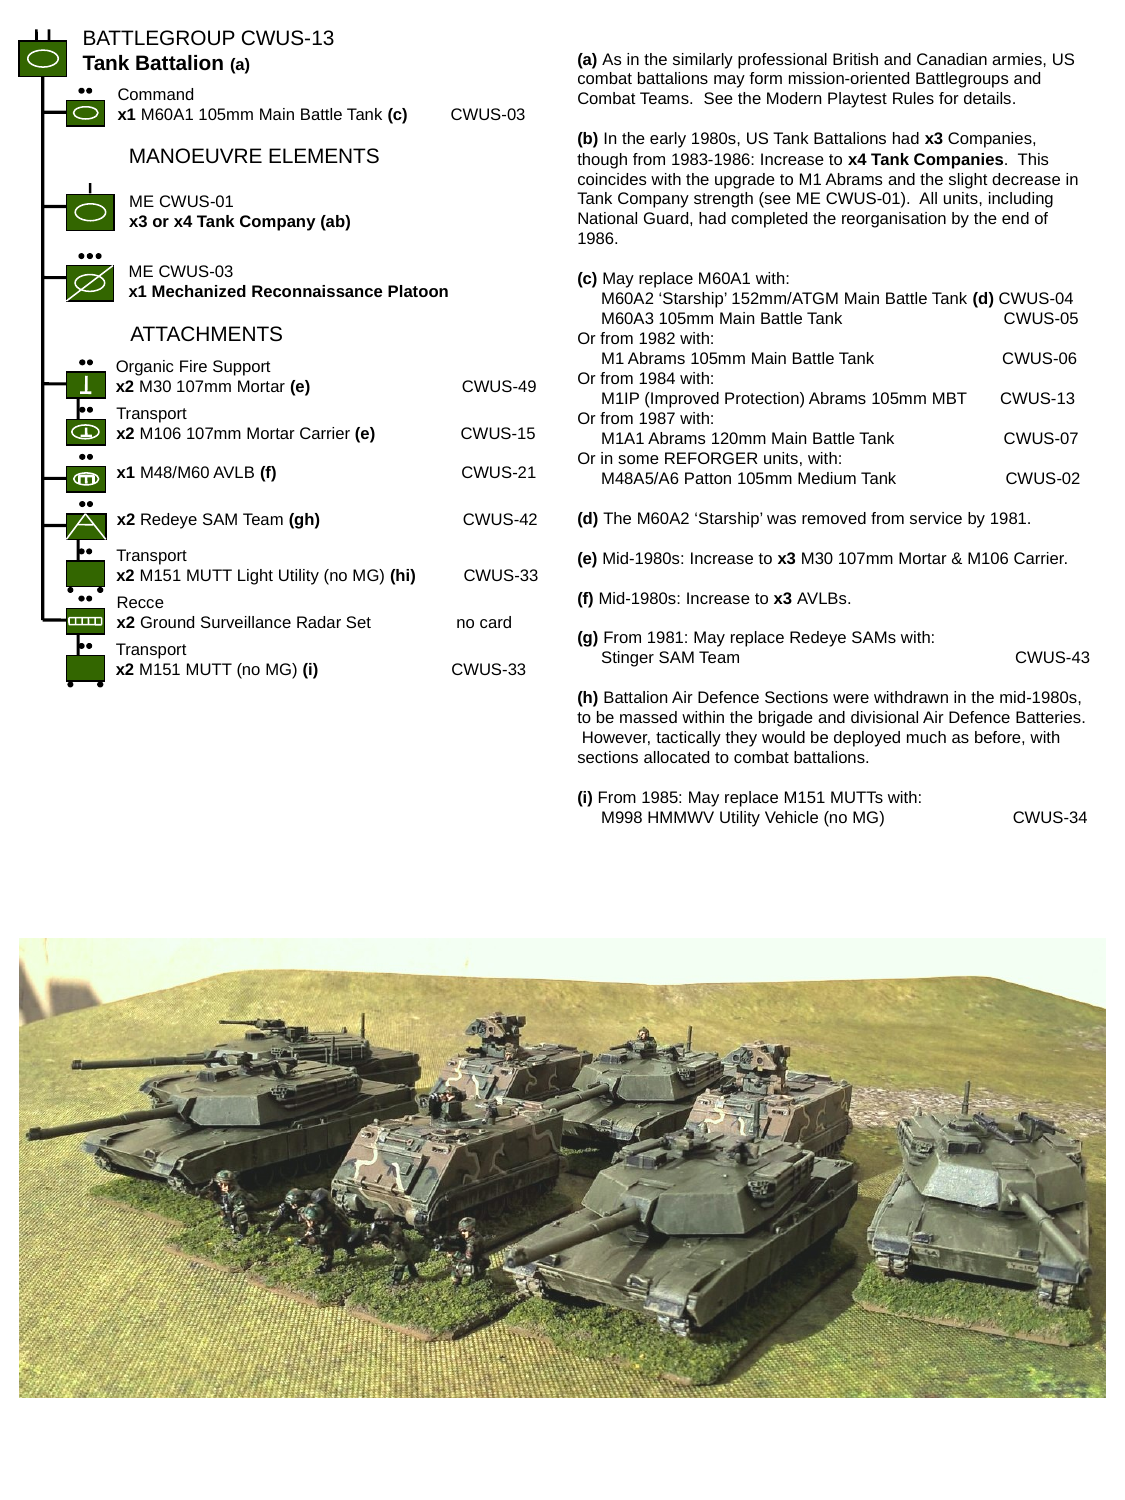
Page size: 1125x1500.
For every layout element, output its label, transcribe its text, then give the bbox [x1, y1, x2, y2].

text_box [66, 655, 105, 687]
text_box Transport x2 M106 107mm Mortar Carrier (e) CWUS-15 [101, 395, 551, 451]
text_box Organic Fire Support x2 M30 107mm Mortar (e) CWUS-49 [101, 348, 552, 403]
text_box ATTACHMENTS [115, 312, 298, 348]
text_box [79, 407, 93, 412]
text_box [66, 513, 106, 540]
text_box MANOEUVRE ELEMENTS [114, 135, 395, 176]
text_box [36, 29, 49, 40]
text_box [66, 560, 105, 593]
text_box BATTLEGROUP CWUS-13 Tank Battalion (a) [67, 17, 350, 83]
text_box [79, 360, 93, 365]
text_box ME CWUS-03 x1 Mechanized Reconnaissance Platoon [113, 253, 465, 309]
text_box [66, 419, 106, 446]
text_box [18, 41, 67, 77]
text_box Transport x2 M151 MUTT Light Utility (no MG) (hi) CWUS-33 [101, 537, 554, 593]
text_box Transport x2 M151 MUTT (no MG) (i) CWUS-33 [101, 631, 542, 687]
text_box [66, 372, 106, 398]
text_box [79, 549, 92, 554]
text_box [66, 100, 105, 127]
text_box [66, 194, 114, 231]
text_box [66, 466, 106, 492]
text_box ME CWUS-01 x3 or x4 Tank Company (ab) [114, 183, 367, 238]
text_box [66, 608, 105, 635]
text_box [66, 265, 114, 301]
text_box x2 Redeye SAM Team (gh) CWUS-42 [102, 501, 553, 537]
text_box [79, 501, 93, 507]
text_box x1 M48/M60 AVLB (f) CWUS-21 [101, 454, 552, 490]
text_box Recce x2 Ground Surveillance Radar Set no card [101, 584, 528, 640]
text_box (a) As in the similarly professional British and Canadian armies, US combat battalions may form mission-oriented Battlegroups and Combat Teams. See the Modern Playtest Rules for details. (b) In the early 1980s, US Tank Battalions had x3 Companies, though from 1983-1986: Increase to x4 Tank Companies. This coincides with the upgrade to M1 Abrams and the slight decrease in Tank Company strength (see ME CWUS-01). All units, including National Guard, had completed the reorganisation by the end of 1986. (c) May replace M60A1 with: M60A2 ‘Starship’ 152mm/ATGM Main Battle Tank (d) CWUS-04 M60A3 105mm Main Battle Tank CWUS-05 Or from 1982 with: M1 Abrams 105mm Main Battle Tank CWUS-06 Or from 1984 with: M1IP (Improved Protection) Abrams 105mm MBT CWUS-13 Or from 1987 with: M1A1 Abrams 120mm Main Battle Tank CWUS-07 Or in some REFORGER units, with: M48A5/A6 Patton 105mm Medium Tank CWUS-02 (d) The M60A2 ‘Starship’ was removed from service by 1981. (e) Mid-1980s: Increase to x3 M30 107mm Mortar & M106 Carrier. (f) Mid-1980s: Increase to x3 AVLBs. (g) From 1981: May replace Redeye SAMs with: Stinger SAM Team CWUS-43 (h) Battalion Air Defence Sections were withdrawn in the mid-1980s, to be massed within the brigade and divisional Air Defence Batteries. However, tactically they would be deployed much as before, with sections allocated to combat battalions. (i) From 1985: May replace M151 MUTTs with: M998 HMMWV Utility Vehicle (no MG) CWUS-34 [562, 41, 1106, 835]
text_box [79, 596, 92, 601]
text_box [79, 643, 92, 649]
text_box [79, 88, 92, 93]
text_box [79, 253, 101, 259]
picture [18, 938, 1106, 1398]
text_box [79, 454, 93, 460]
text_box Command x1 M60A1 105mm Main Battle Tank (c) CWUS-03 [102, 76, 541, 132]
